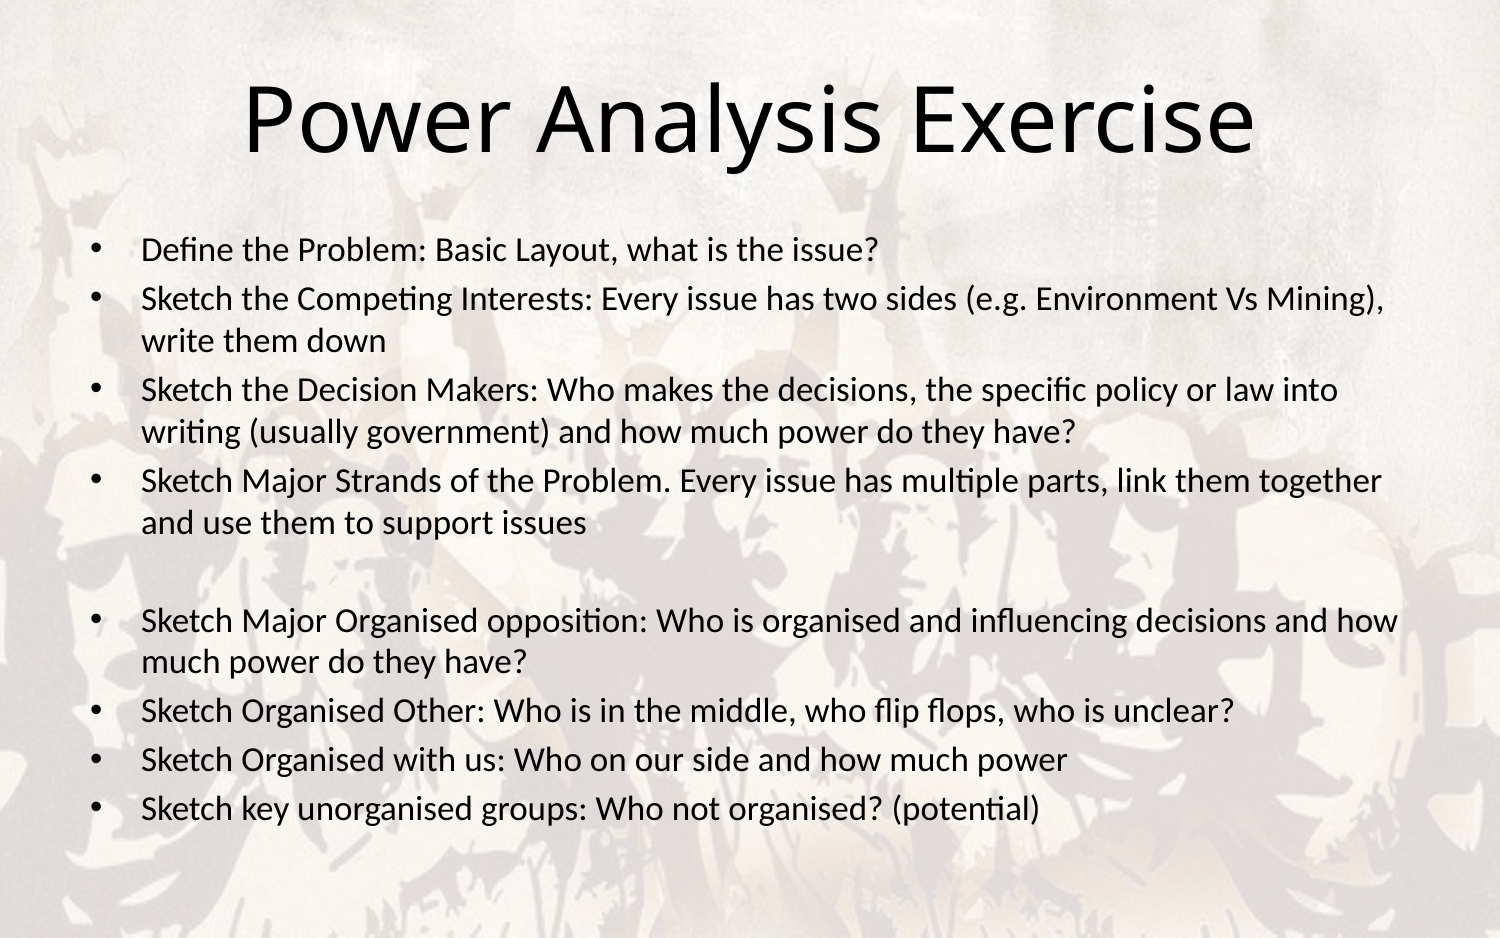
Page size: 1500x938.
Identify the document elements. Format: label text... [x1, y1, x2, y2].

list Define the Problem: Basic Layout, what is the issue? Sketch the Competing Interests: Every issue has two sides (e.g. Environment Vs Mining), write them down Sketch the Decision Makers: Who makes the decisions, the specific policy or law into writing (usually government) and how much power do they have? Sketch Major Strands of the Problem. Every issue has multiple parts, link them together and use them to support issues Sketch Major Organised opposition: Who is organised and influencing decisions and how much power do they have? Sketch Organised Other: Who is in the middle, who flip flops, who is unclear? Sketch Organised with us: Who on our side and how much power Sketch key unorganised groups: Who not organised? (potential) [75, 218, 1425, 838]
title Power Analysis Exercise [75, 37, 1425, 194]
